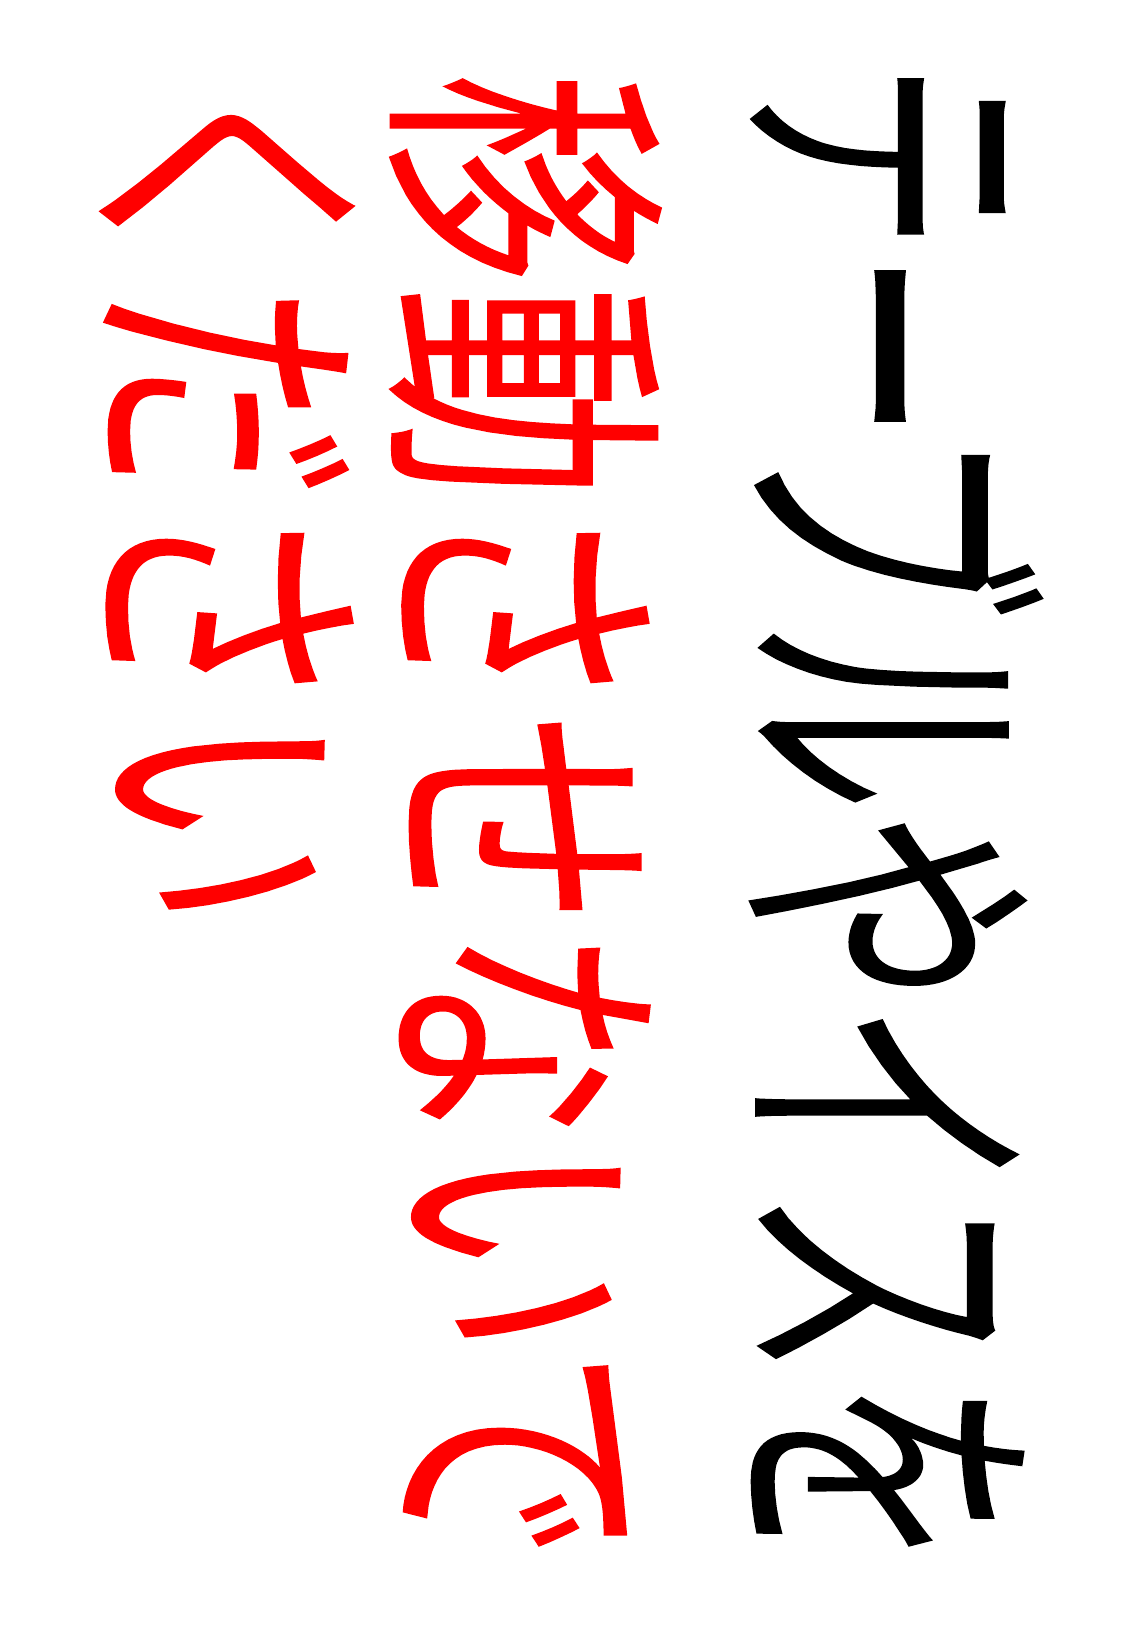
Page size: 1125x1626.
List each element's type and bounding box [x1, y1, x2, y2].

text_box [98, 77, 1044, 1548]
